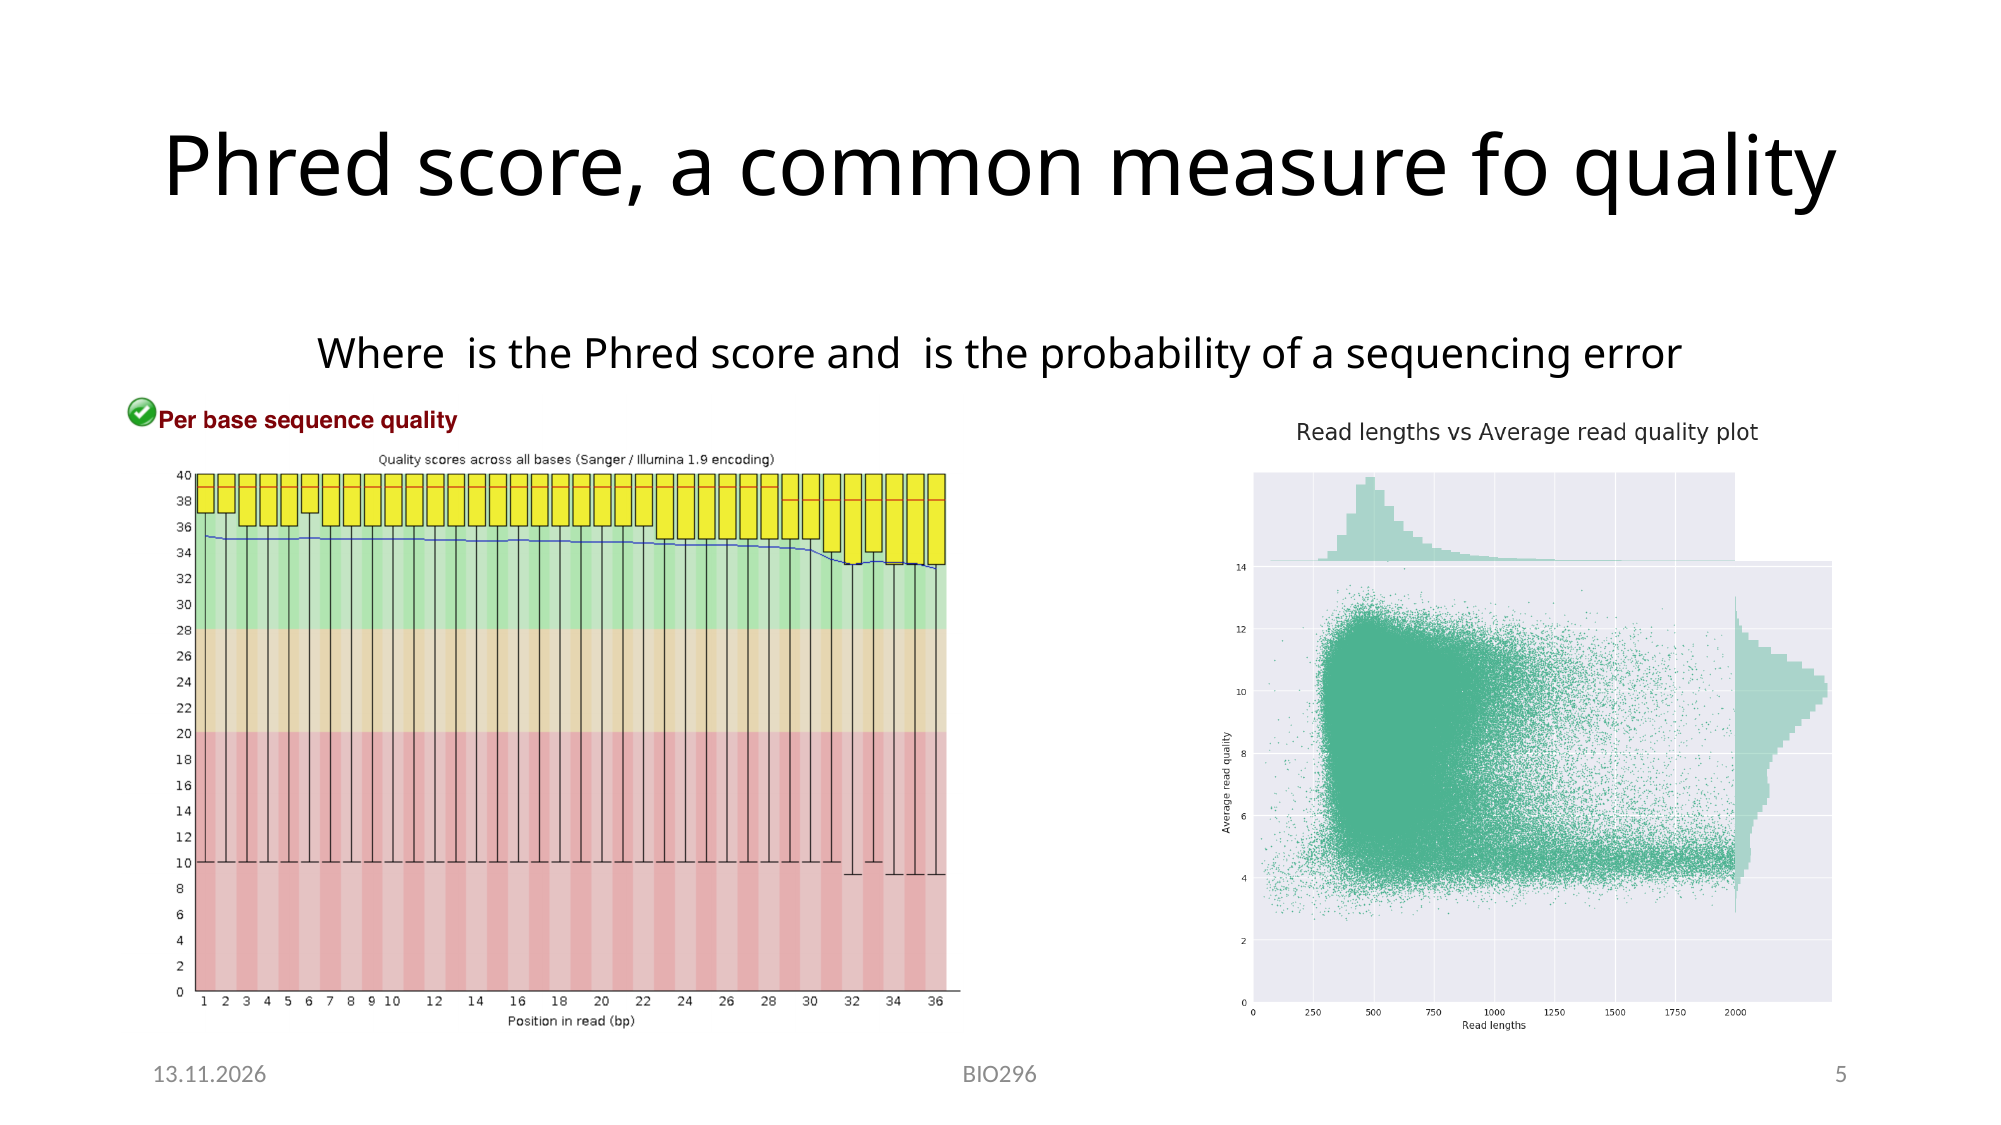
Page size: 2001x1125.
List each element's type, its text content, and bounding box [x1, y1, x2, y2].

title Phred score, a common measure fo quality [137, 59, 1863, 278]
picture [1216, 416, 1838, 1036]
footer BIO296 [662, 1042, 1338, 1103]
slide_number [137, 1042, 588, 1103]
slide_number 5 [1412, 1042, 1863, 1103]
picture [121, 394, 964, 1033]
